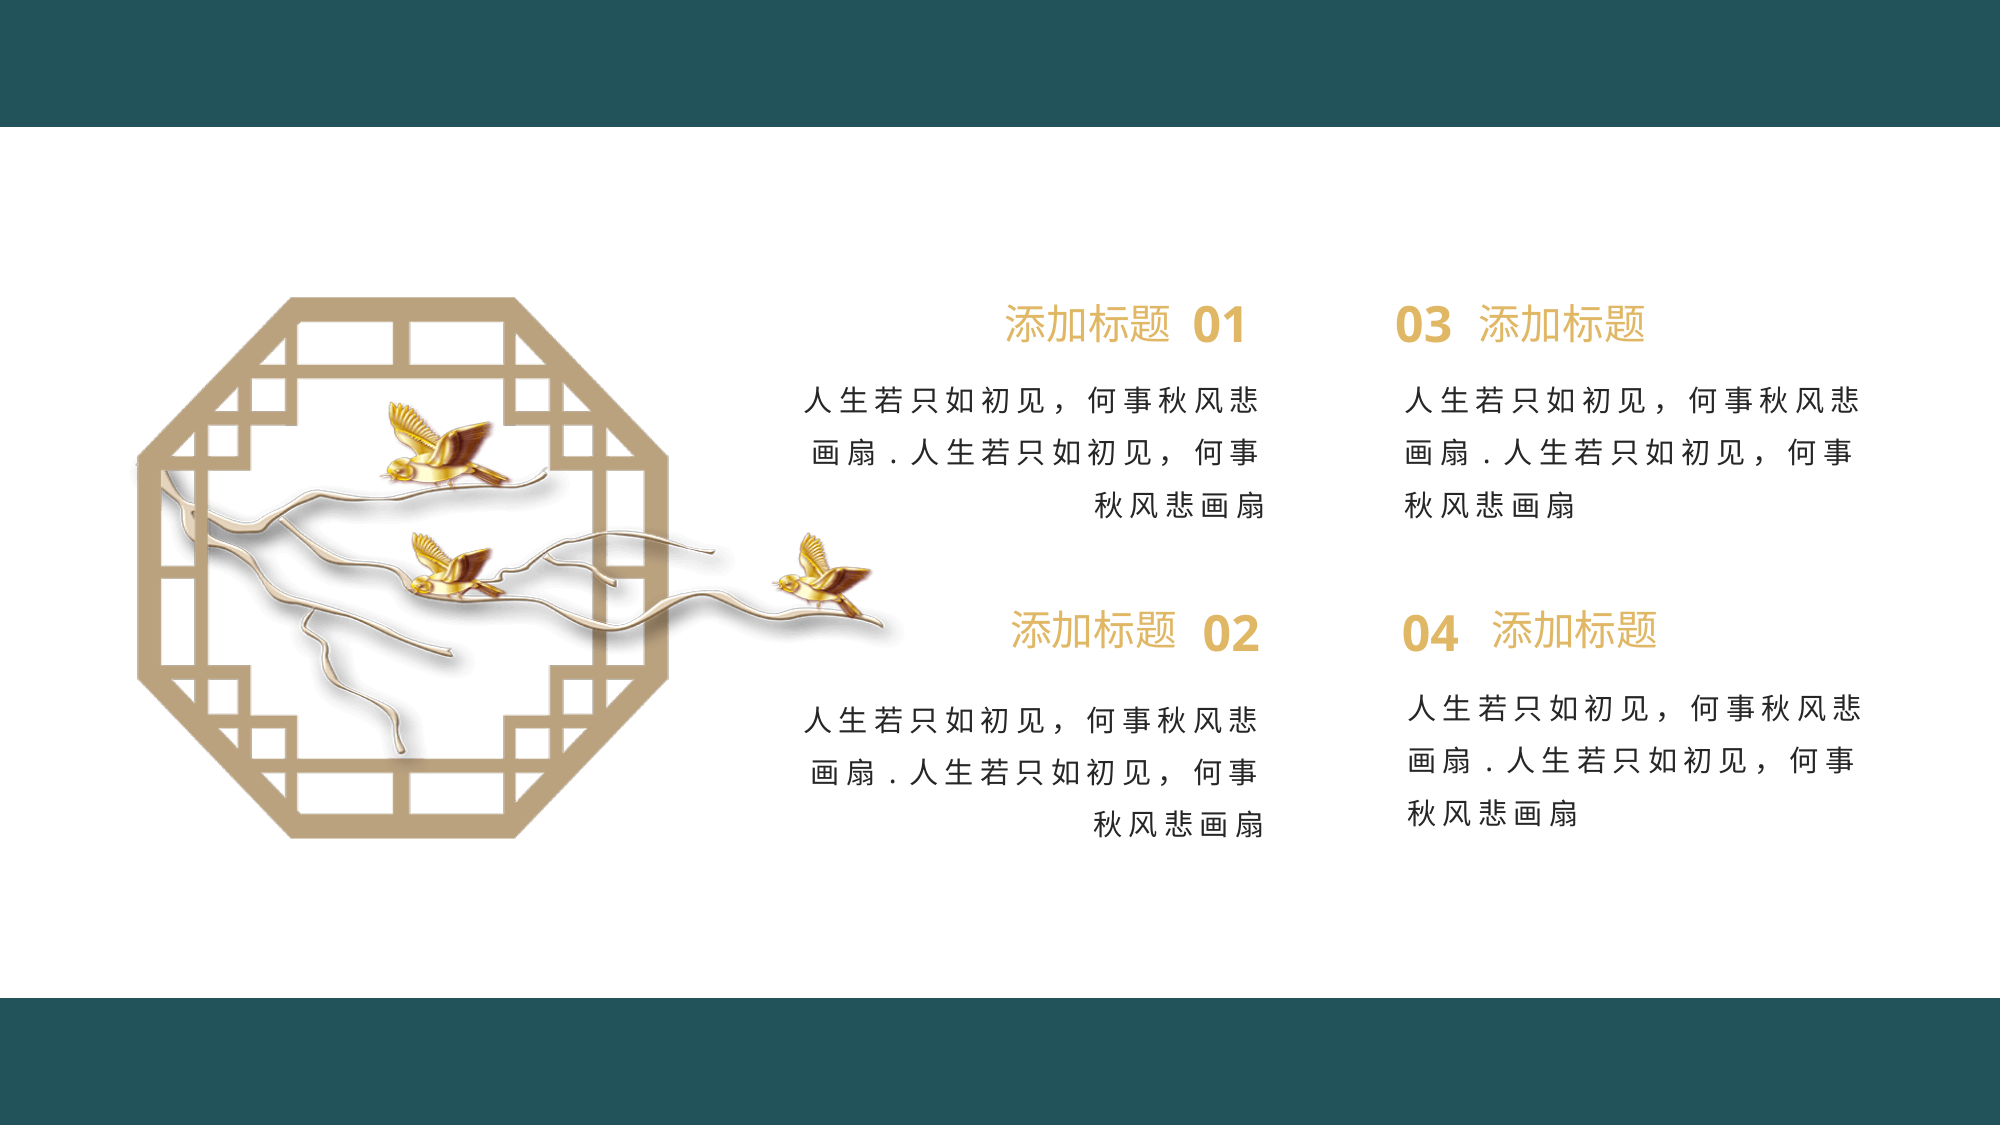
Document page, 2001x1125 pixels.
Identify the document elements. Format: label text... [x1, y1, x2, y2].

text_box 人生若只如初见，何事秋风悲画扇.人生若只如初见，何事秋风悲画扇 [786, 677, 1280, 902]
text_box 人生若只如初见，何事秋风悲画扇.人生若只如初见，何事秋风悲画扇 [1392, 665, 1886, 890]
text_box 04 [1387, 593, 1474, 669]
text_box 添加标题 [989, 290, 1187, 356]
text_box 人生若只如初见，何事秋风悲画扇.人生若只如初见，何事秋风悲画扇 [910, 357, 1281, 582]
text_box 添加标题 [994, 596, 1192, 661]
text_box 02 [1187, 593, 1275, 669]
text_box 01 [1177, 285, 1265, 357]
text_box 添加标题 [1463, 290, 1661, 356]
picture [124, 297, 910, 839]
text_box 人生若只如初见，何事秋风悲画扇.人生若只如初见，何事秋风悲画扇 [1390, 357, 1884, 582]
text_box 03 [1380, 285, 1467, 361]
text_box 添加标题 [1476, 596, 1674, 661]
text_box [0, 126, 2000, 999]
